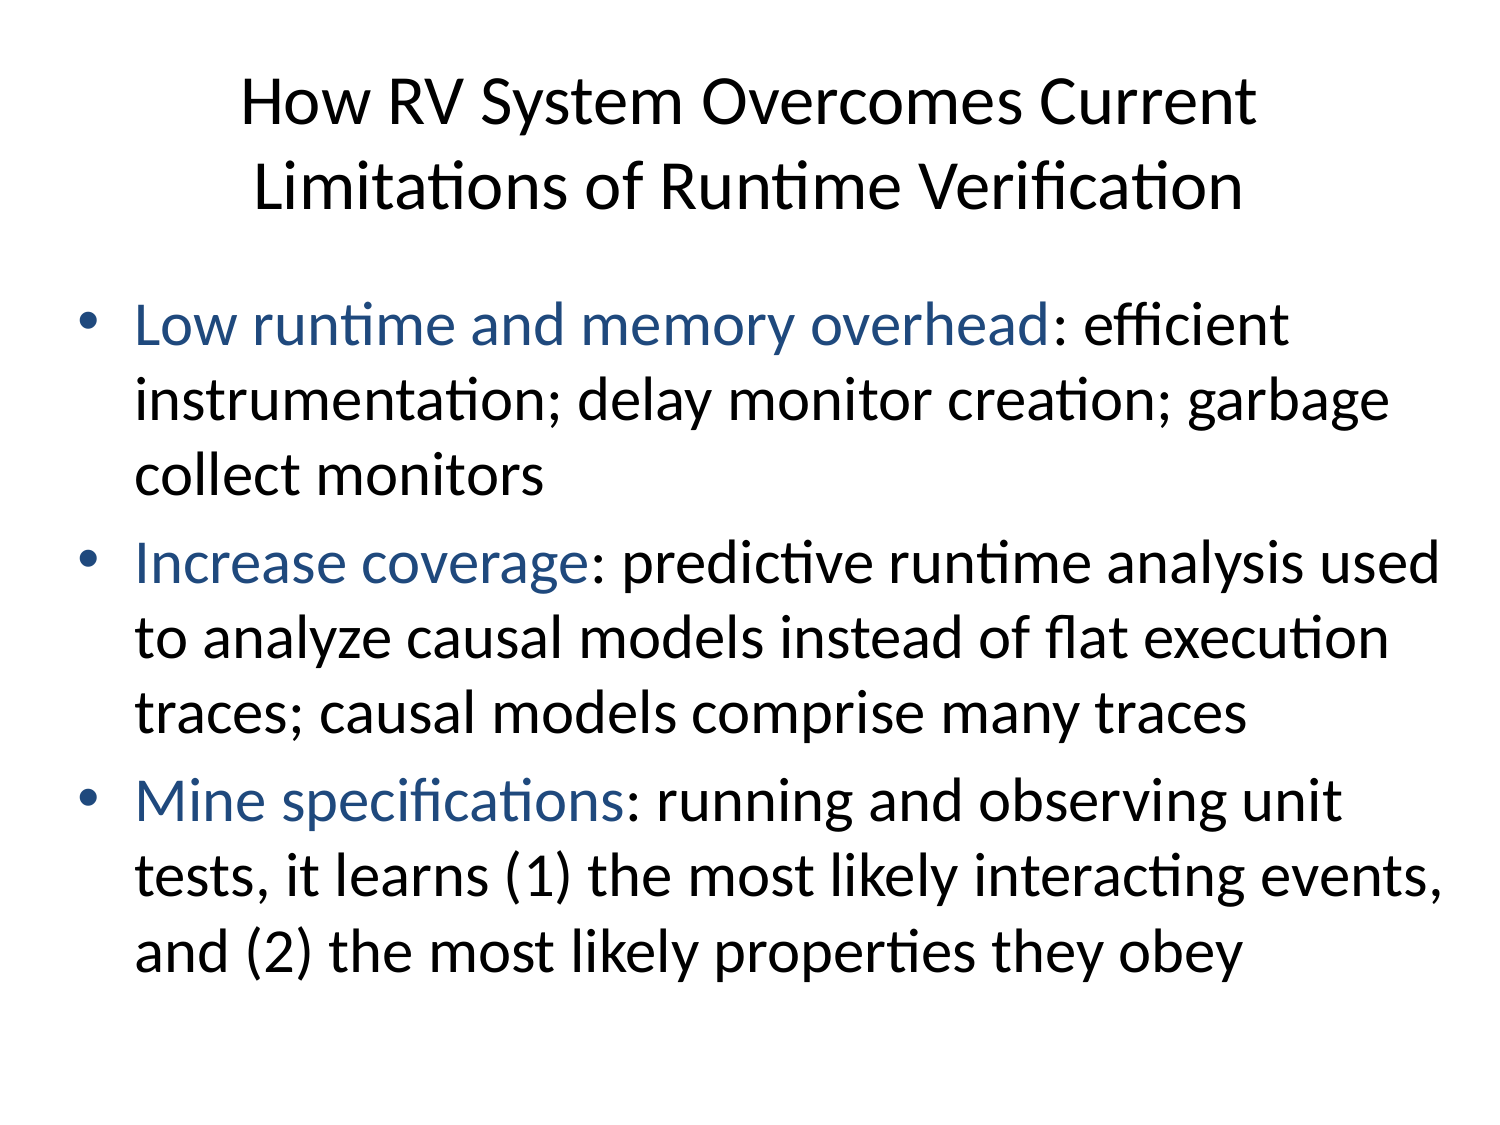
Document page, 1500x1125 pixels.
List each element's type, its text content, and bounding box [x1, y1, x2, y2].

title How RV System Overcomes Current Limitations of Runtime Verification [75, 45, 1425, 233]
list Low runtime and memory overhead: efficient instrumentation; delay monitor creation; garbage collect monitors Increase coverage: predictive runtime analysis used to analyze causal models instead of flat execution traces; causal models comprise many traces Mine specifications: running and observing unit tests, it learns (1) the most likely interacting events, and (2) the most likely properties they obey [62, 275, 1463, 1018]
